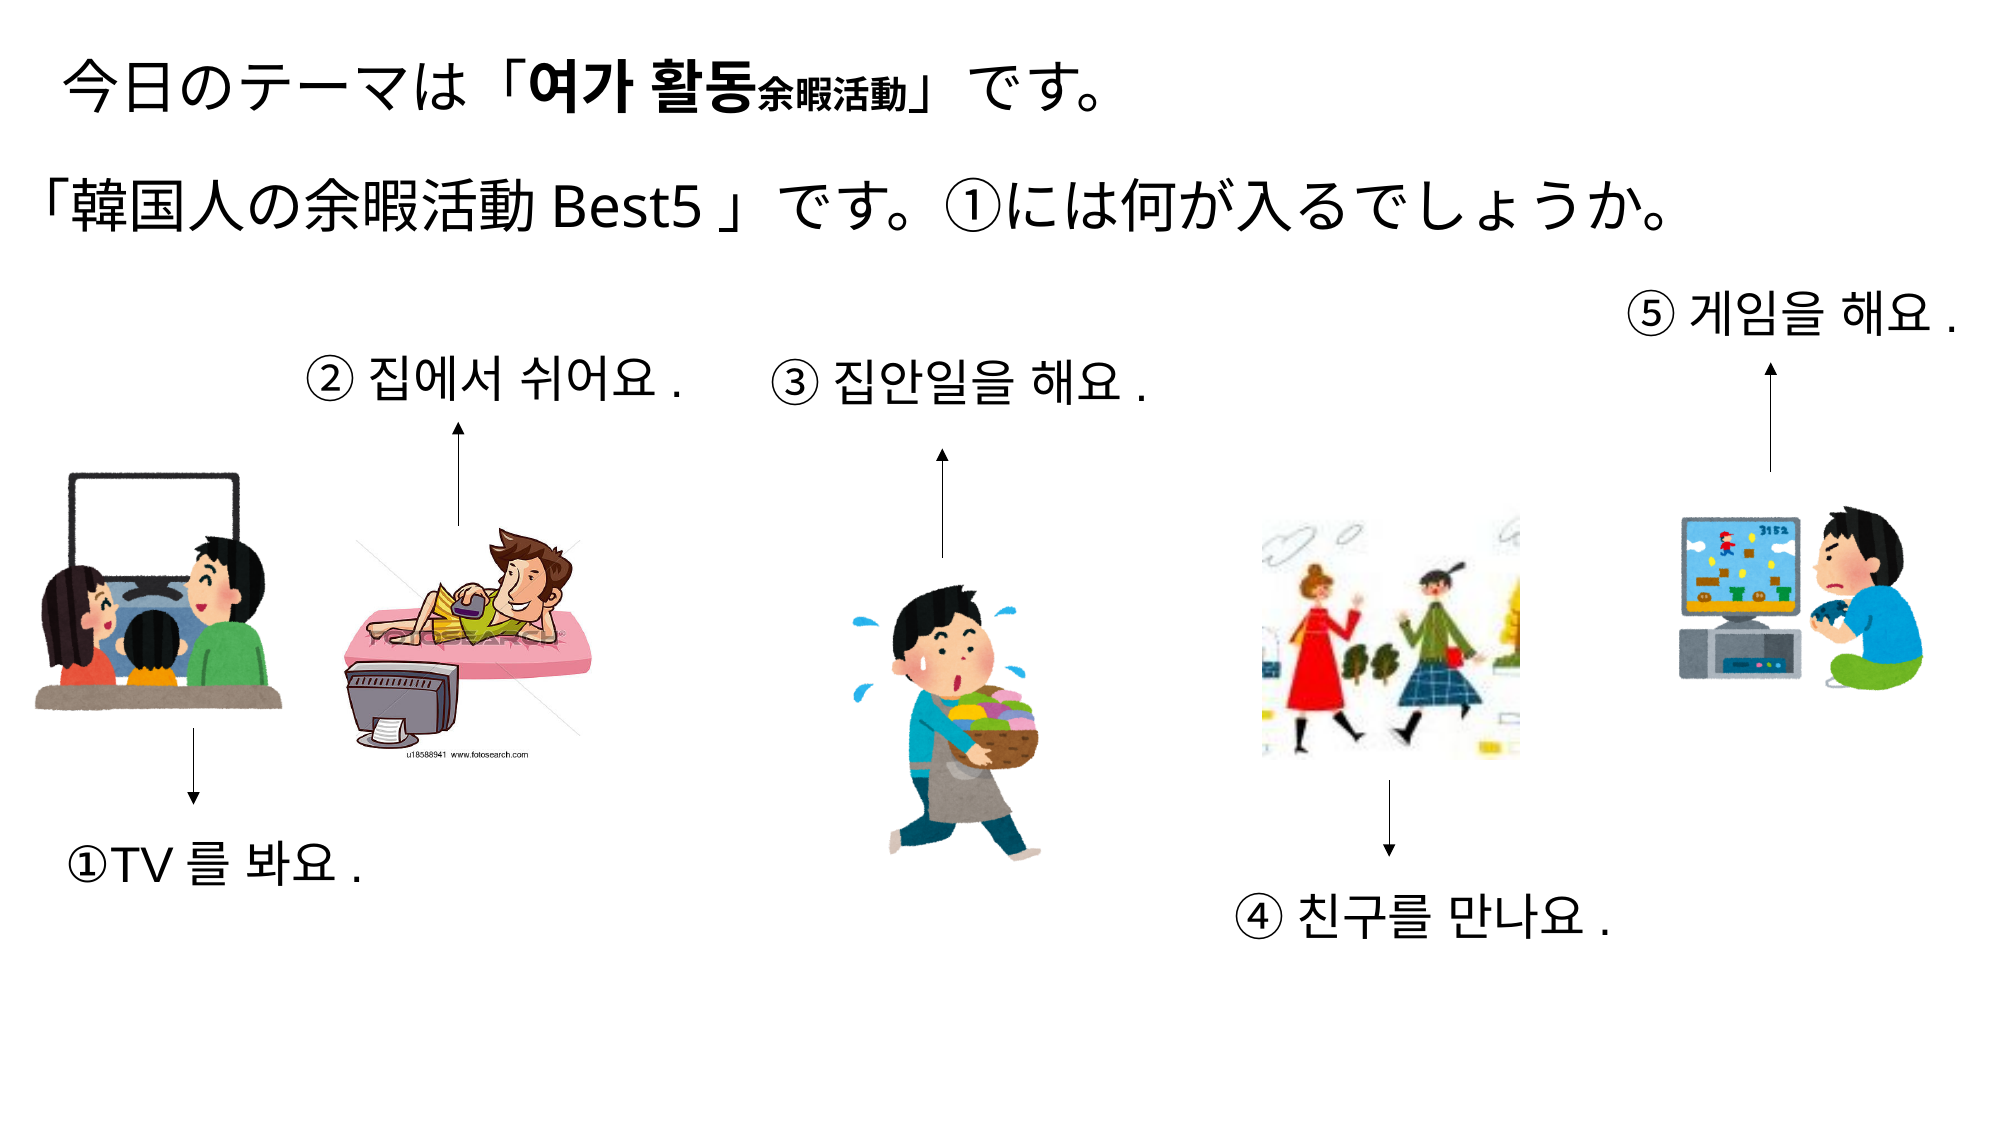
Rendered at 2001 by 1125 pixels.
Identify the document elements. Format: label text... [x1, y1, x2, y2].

picture [28, 465, 289, 715]
text_box ⑤게임을 해요. [1584, 267, 2000, 358]
text_box [0, 136, 1863, 1108]
picture [1664, 494, 1934, 707]
picture [342, 526, 593, 760]
list 今日のテーマは「여가 활동余暇活動」です。 [0, 0, 1863, 136]
text_box ④친구를 만나요. [1181, 871, 1665, 961]
picture [1262, 503, 1520, 760]
text_box ③집안일을 해요. [731, 336, 1188, 426]
text_box ①TV를 봐요. [0, 817, 430, 908]
text_box ②집에서 쉬어요. [259, 333, 730, 423]
picture [838, 580, 1056, 866]
